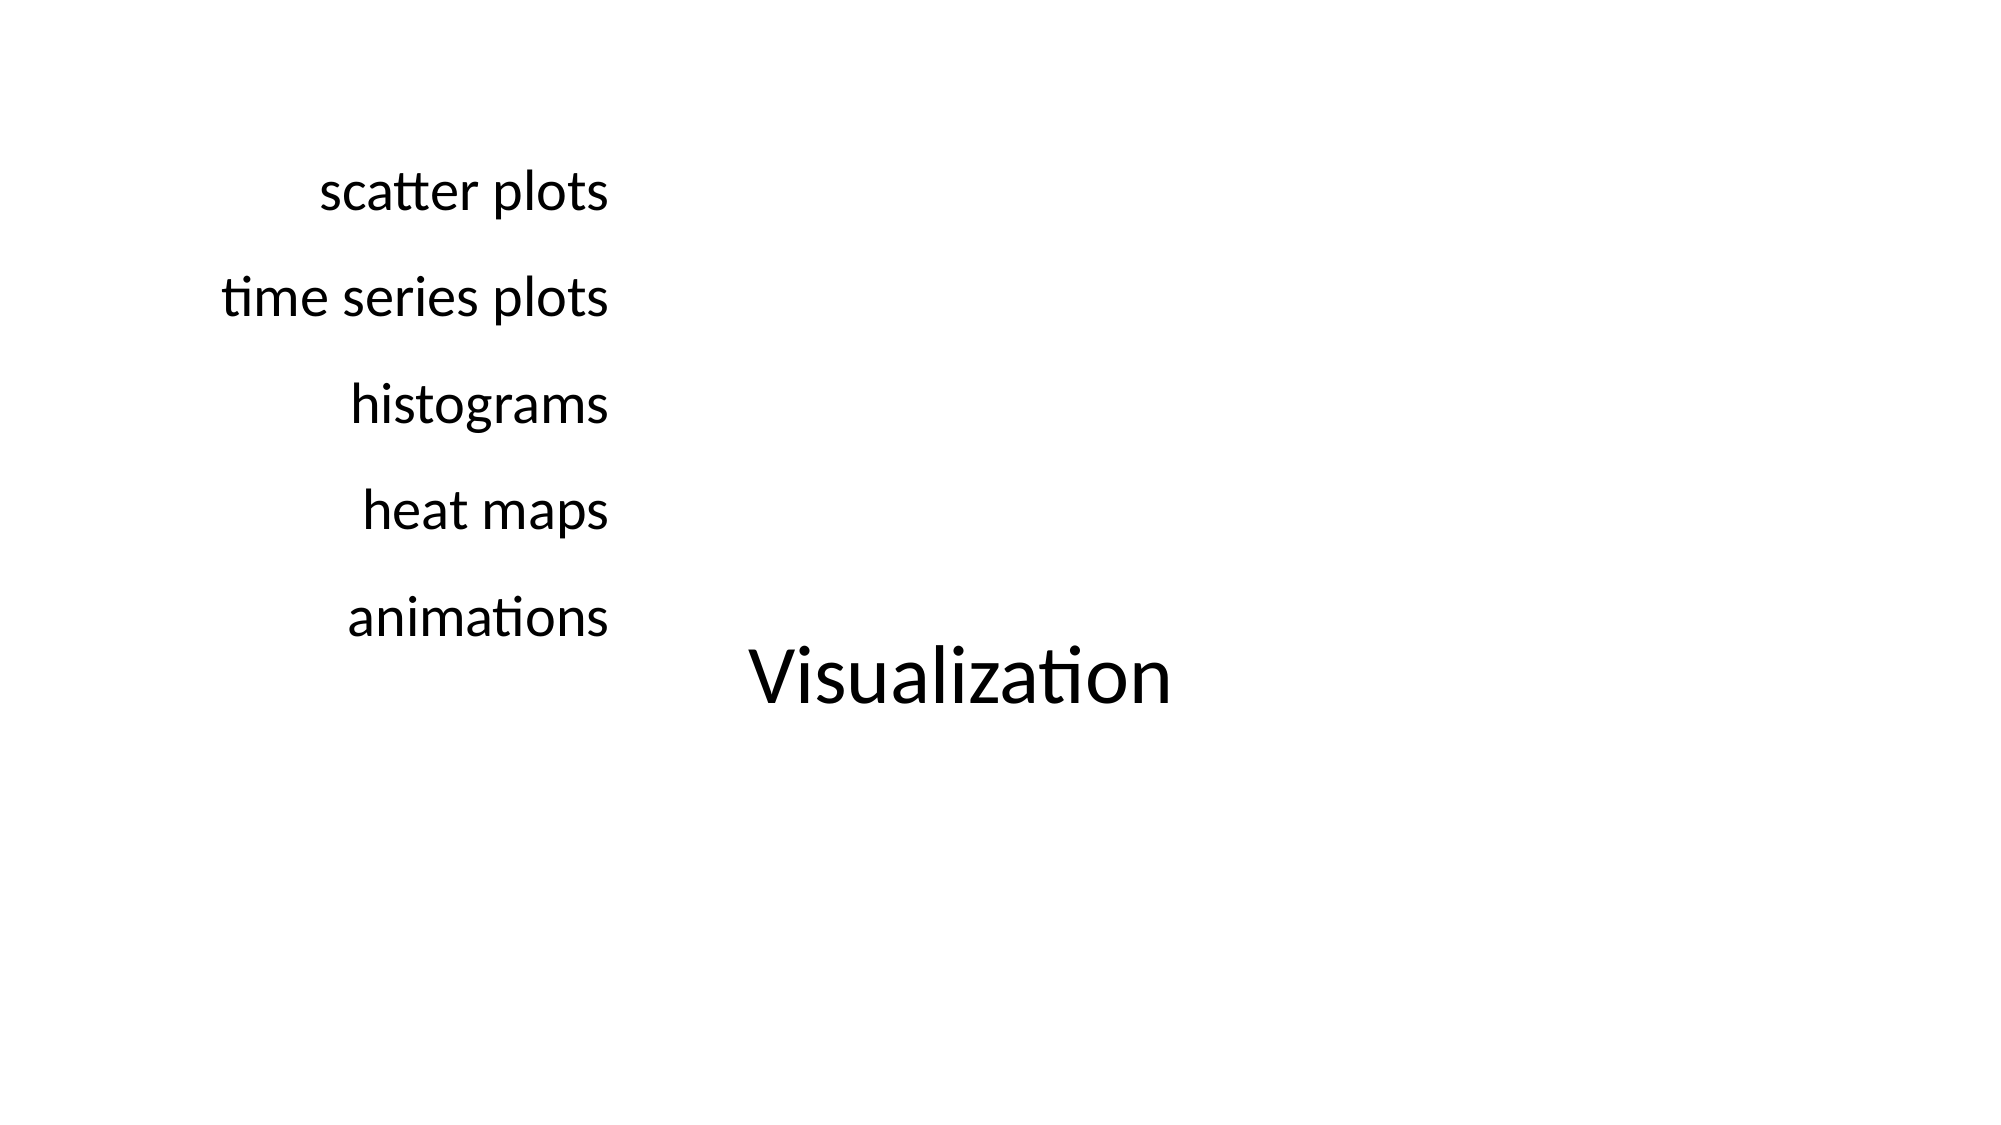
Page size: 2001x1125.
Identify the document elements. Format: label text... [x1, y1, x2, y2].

text_box histograms [101, 357, 625, 443]
text_box Visualization [151, 613, 1770, 728]
text_box scatter plots [0, 144, 625, 230]
text_box heat maps [123, 463, 625, 549]
text_box time series plots [66, 250, 625, 336]
text_box animations [101, 570, 625, 655]
